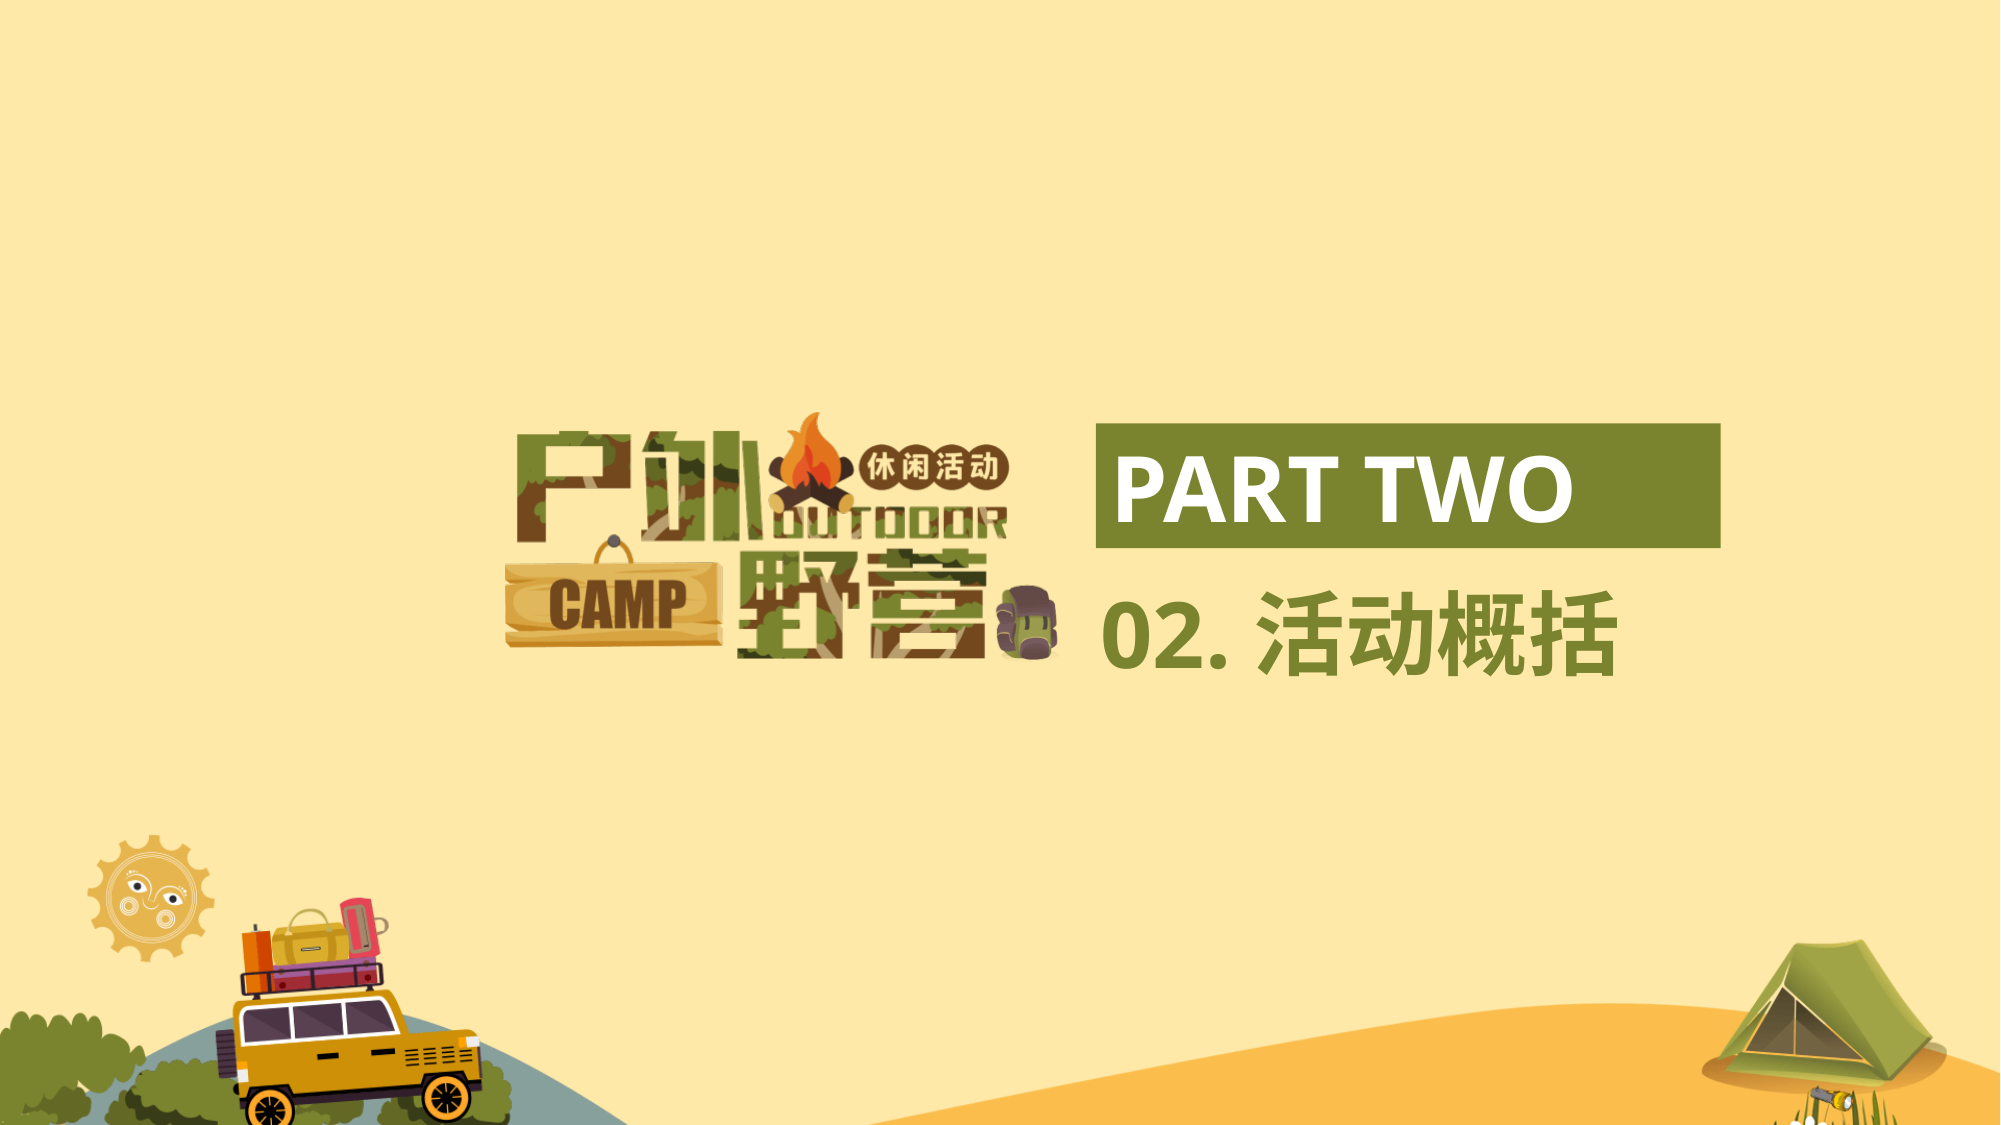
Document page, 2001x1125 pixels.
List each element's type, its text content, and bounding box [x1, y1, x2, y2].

picture [0, 0, 2001, 1125]
text_box 02.活动概括 [1088, 571, 1633, 694]
text_box PART TWO [1095, 423, 1721, 549]
